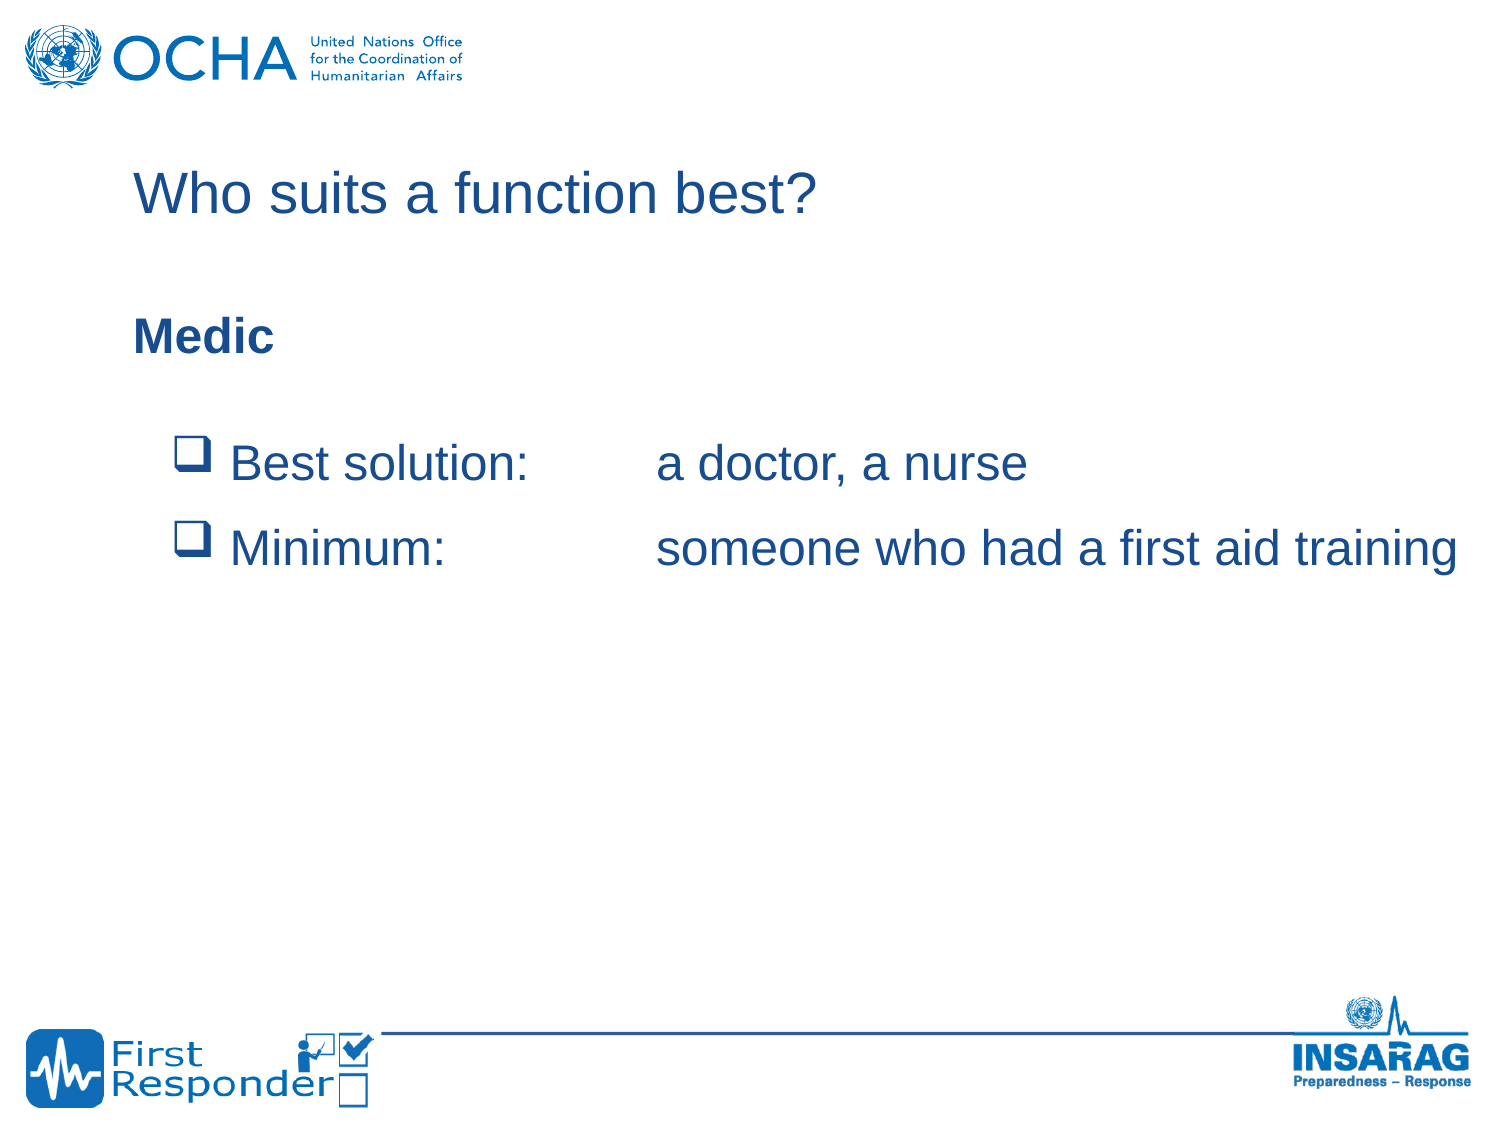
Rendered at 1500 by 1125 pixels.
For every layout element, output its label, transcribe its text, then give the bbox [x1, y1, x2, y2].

text_box Who suits a function best? [111, 147, 834, 233]
picture [24, 1024, 375, 1113]
picture [1287, 995, 1471, 1094]
list Medic Best solution: a doctor, a nurse Minimum: someone who had a first aid training [118, 295, 1481, 931]
